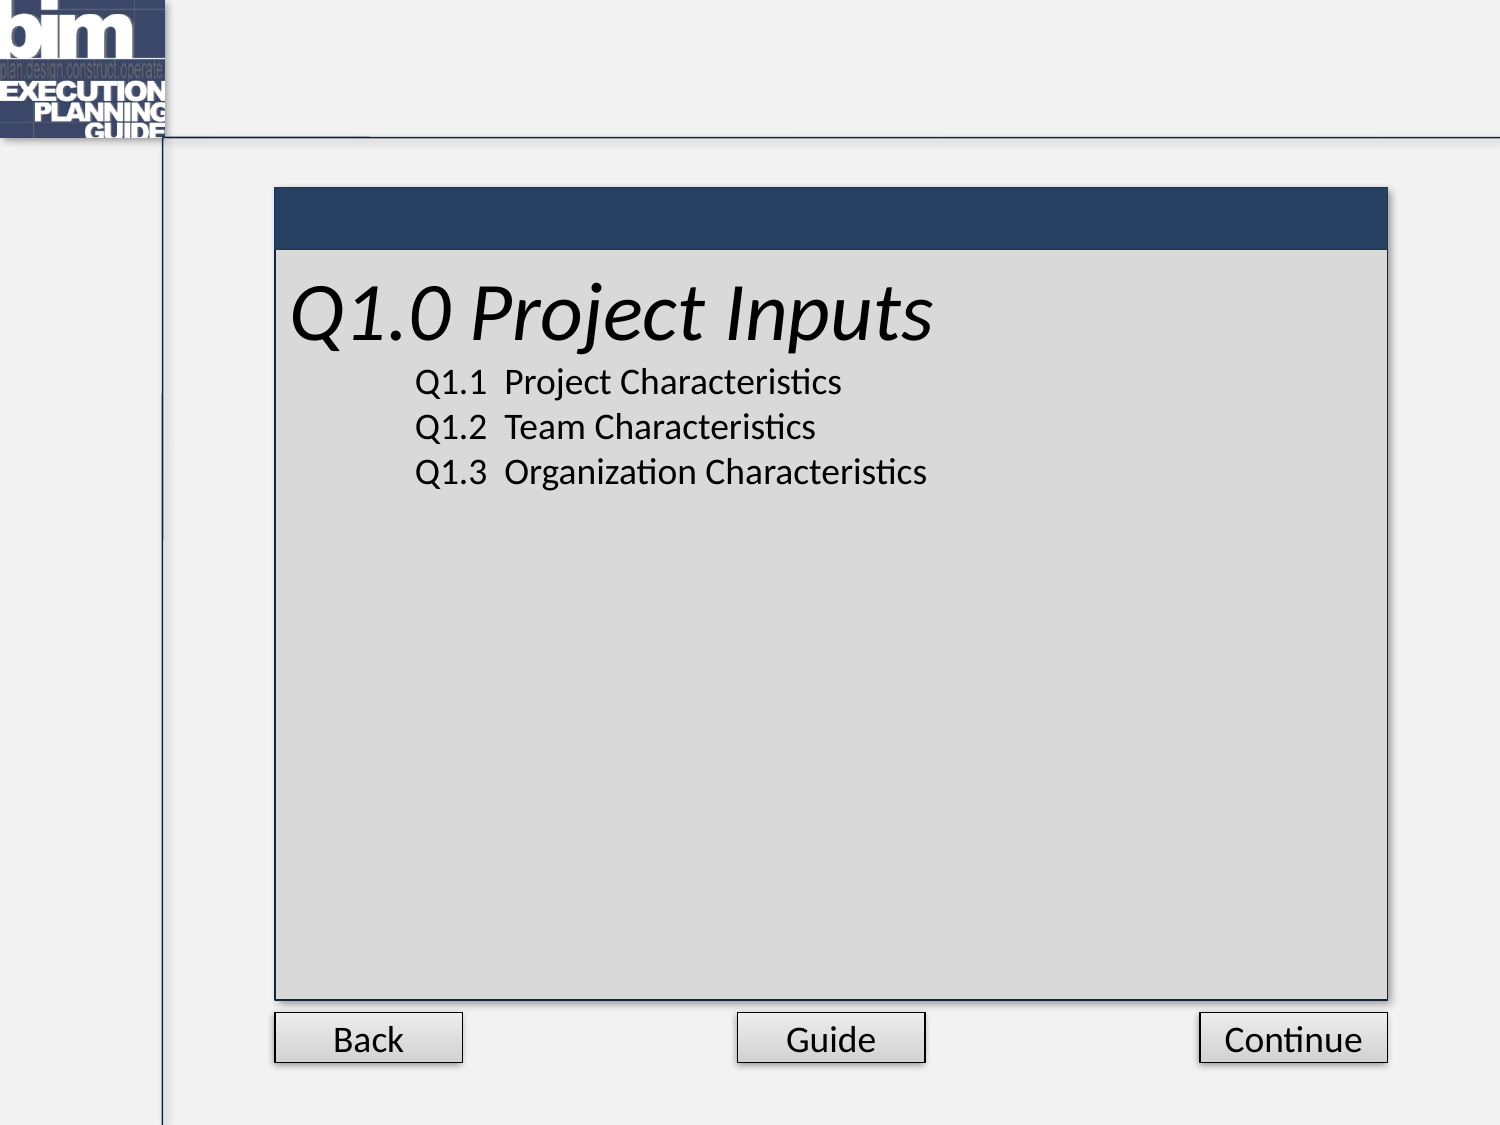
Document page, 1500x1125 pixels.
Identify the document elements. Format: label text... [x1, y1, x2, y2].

text_box Back [274, 1012, 463, 1063]
text_box Q1.1 Project Characteristics Q1.2 Team Characteristics Q1.3 Organization Characteristics [399, 349, 975, 500]
text_box [273, 185, 1389, 252]
text_box Guide [737, 1012, 926, 1063]
text_box [273, 633, 652, 637]
text_box Continue [1199, 1012, 1388, 1063]
text_box Q1.0 Project Inputs [274, 249, 1038, 465]
picture [0, 0, 166, 138]
text_box [273, 252, 1389, 1002]
